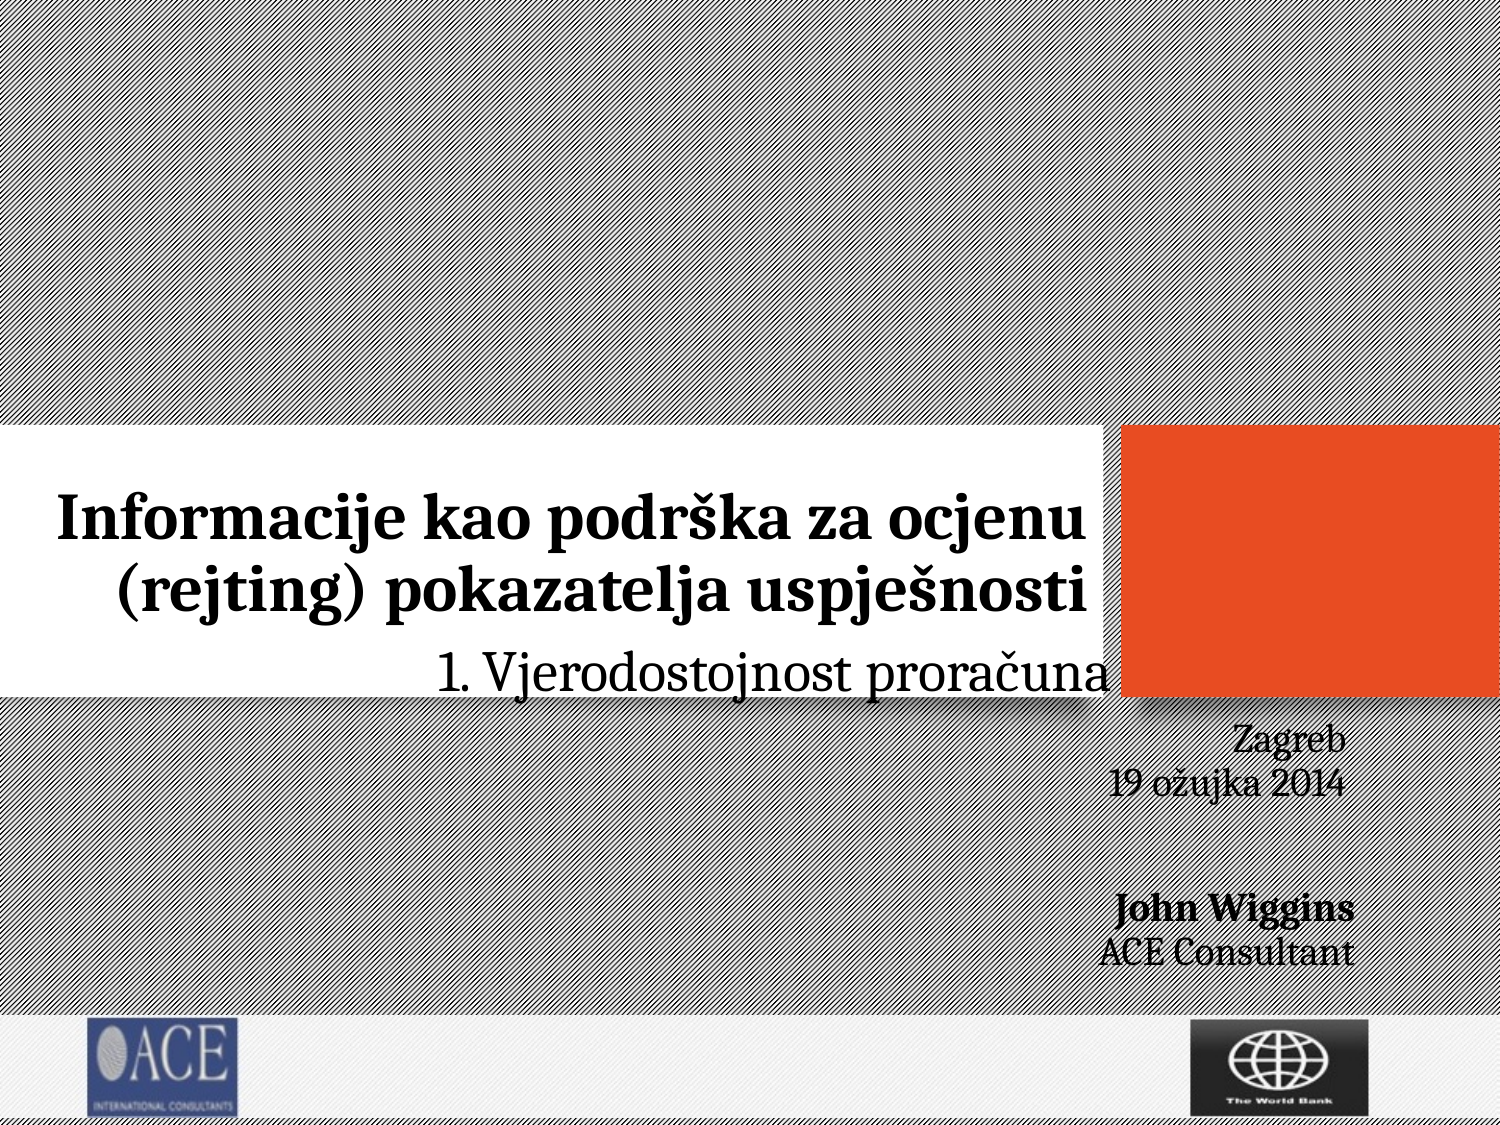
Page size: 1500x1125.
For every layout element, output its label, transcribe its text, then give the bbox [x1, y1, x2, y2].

title Informacije kao podrška za ocjenu (rejting) pokazatelja uspješnosti [17, 420, 1105, 634]
subtitle 1. Vjerodostojnost proračuna [76, 633, 1128, 795]
picture [0, 698, 1500, 1125]
picture [0, 0, 1500, 633]
text_box Zagreb 19 ožujka 2014 John Wiggins ACE Consultant [320, 709, 1370, 983]
